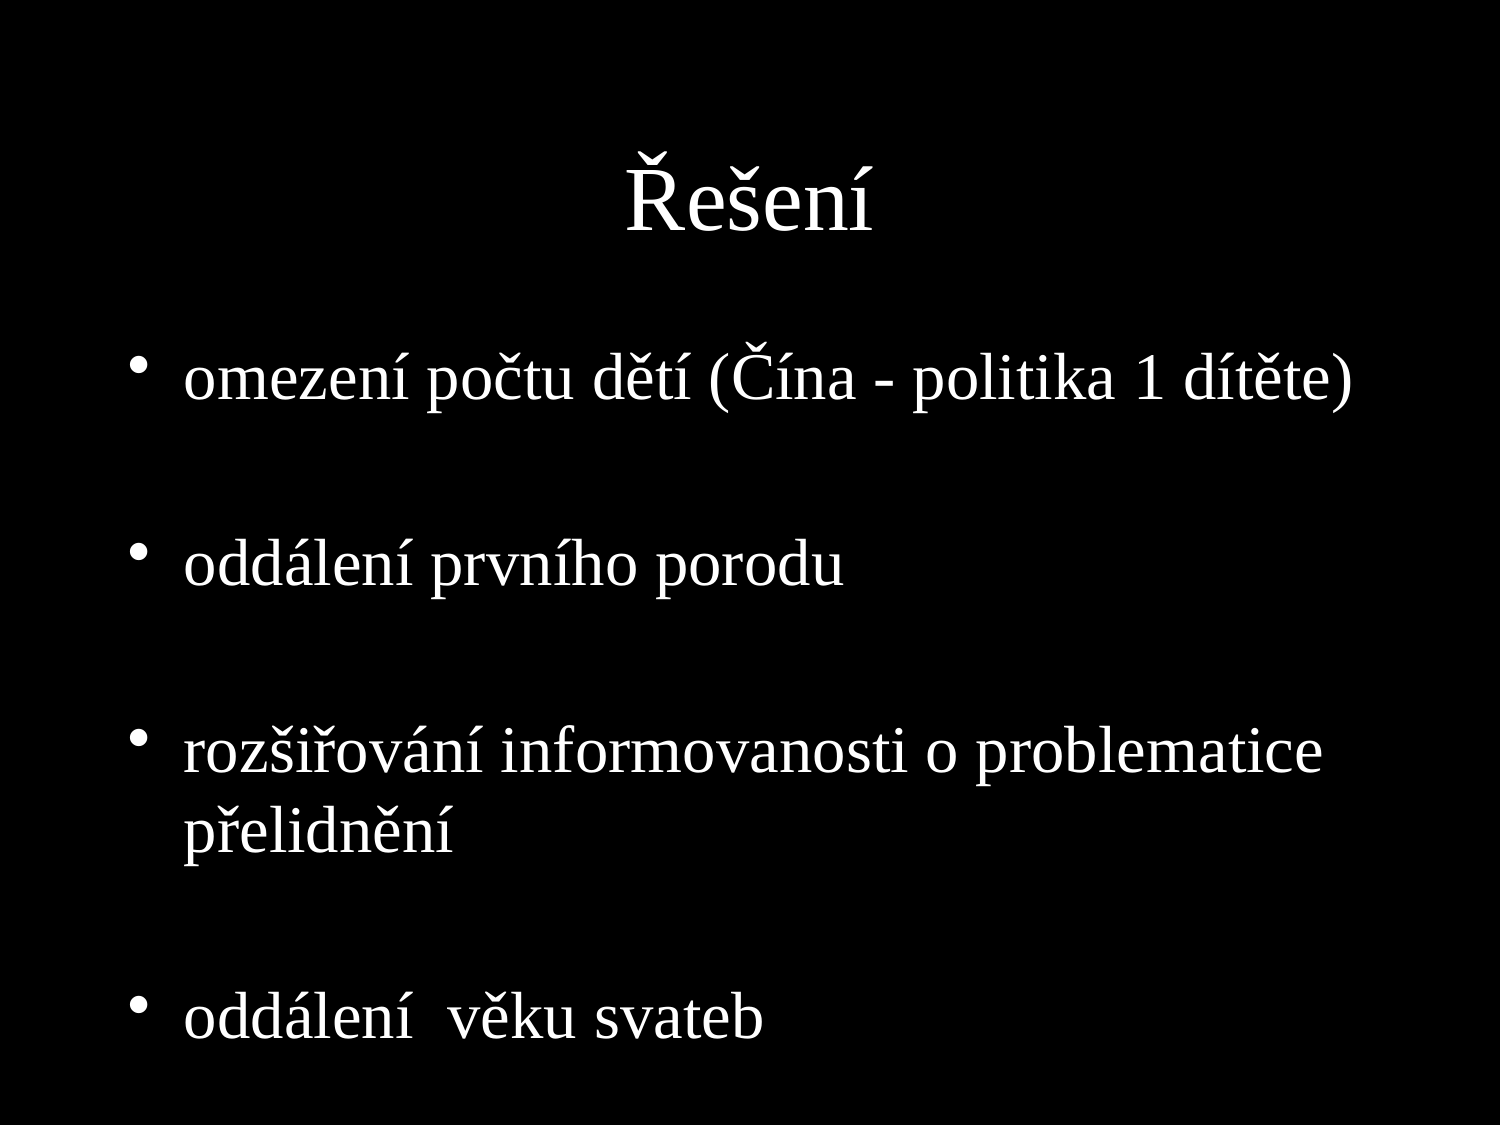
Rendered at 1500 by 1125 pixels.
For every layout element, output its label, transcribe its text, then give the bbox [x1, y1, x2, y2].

list omezení počtu dětí (Čína - politika 1 dítěte) oddálení prvního porodu rozšiřování informovanosti o problematice přelidnění oddálení věku svateb [112, 324, 1388, 1001]
title Řešení [112, 99, 1388, 288]
